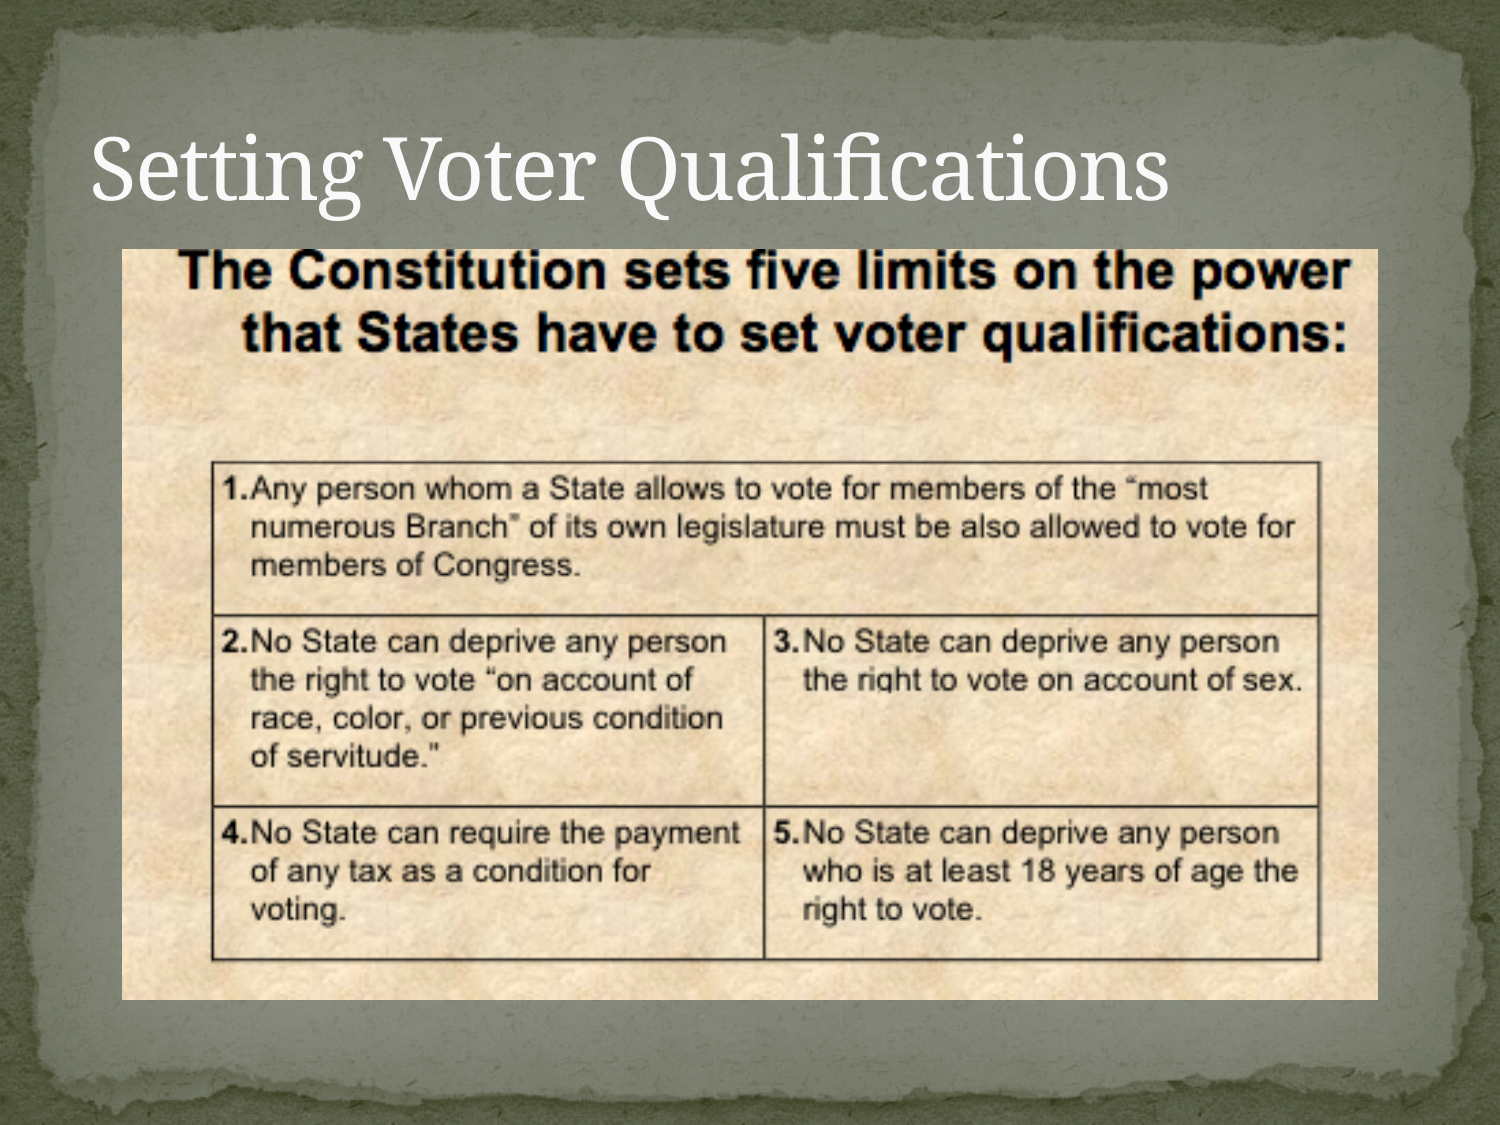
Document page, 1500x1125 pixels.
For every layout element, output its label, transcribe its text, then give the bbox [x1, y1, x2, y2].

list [77, 252, 1424, 998]
title Setting Voter Qualifications [74, 24, 1425, 225]
